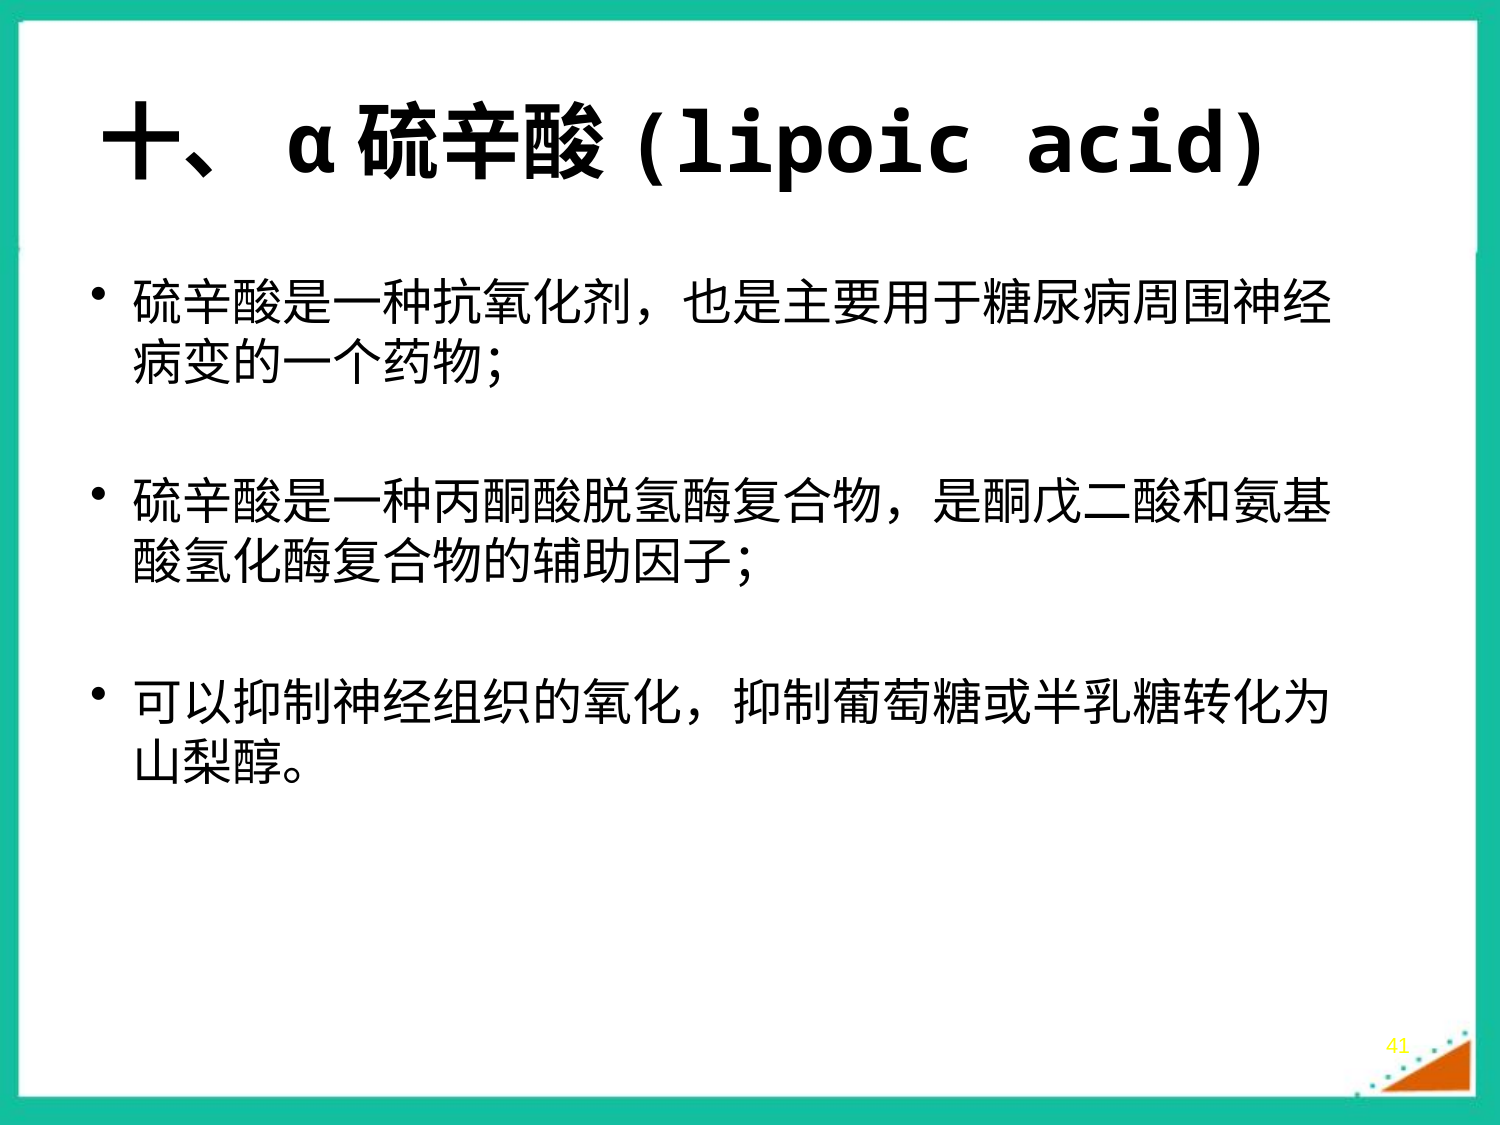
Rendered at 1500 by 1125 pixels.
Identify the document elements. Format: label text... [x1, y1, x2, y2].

picture [0, 0, 1500, 1125]
list 硫辛酸是一种抗氧化剂，也是主要用于糖尿病周围神经病变的一个药物； 硫辛酸是一种丙酮酸脱氢酶复合物，是酮戊二酸和氨基酸氢化酶复合物的辅助因子； 可以抑制神经组织的氧化，抑制葡萄糖或半乳糖转化为山梨醇。 [75, 262, 1360, 938]
title 十、α硫辛酸(lipoic acid) [75, 45, 1301, 233]
slide_number 41 [1074, 1024, 1425, 1103]
